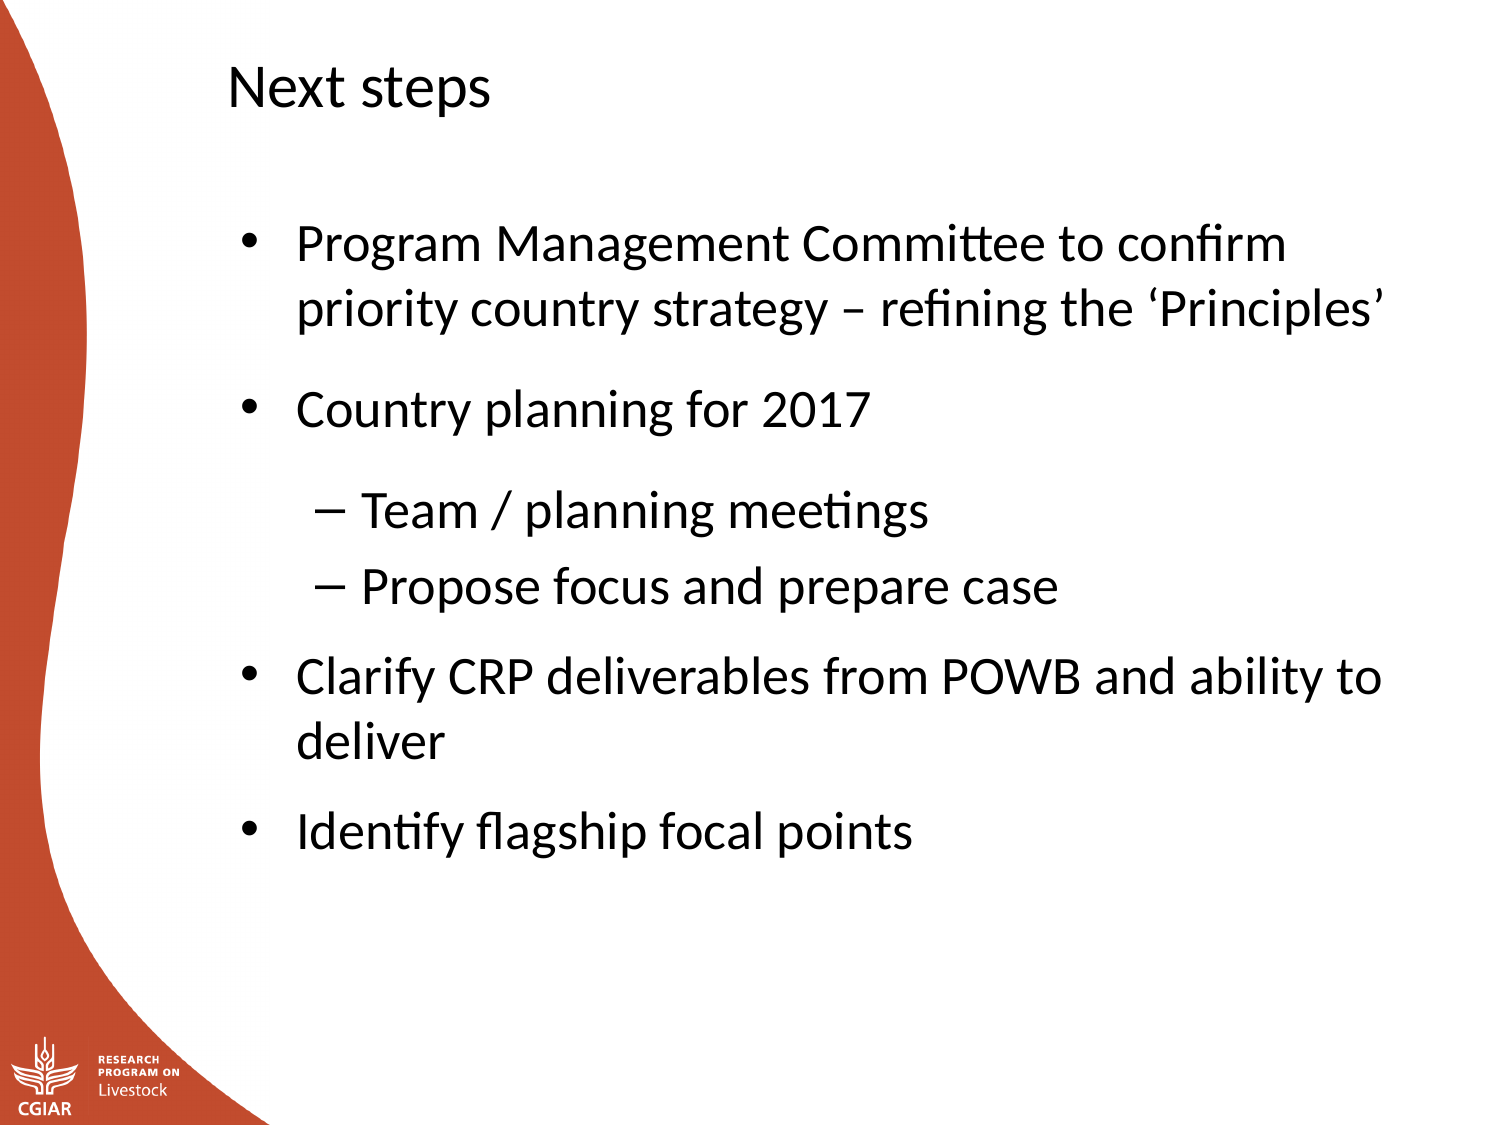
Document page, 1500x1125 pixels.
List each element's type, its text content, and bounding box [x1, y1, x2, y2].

picture [0, 0, 270, 1125]
list Next steps [212, 37, 1450, 225]
list Program Management Committee to confirm priority country strategy – refining the ‘Principles’ Country planning for 2017 Team / planning meetings Propose focus and prepare case Clarify CRP deliverables from POWB and ability to deliver Identify flagship focal points [225, 200, 1450, 1025]
